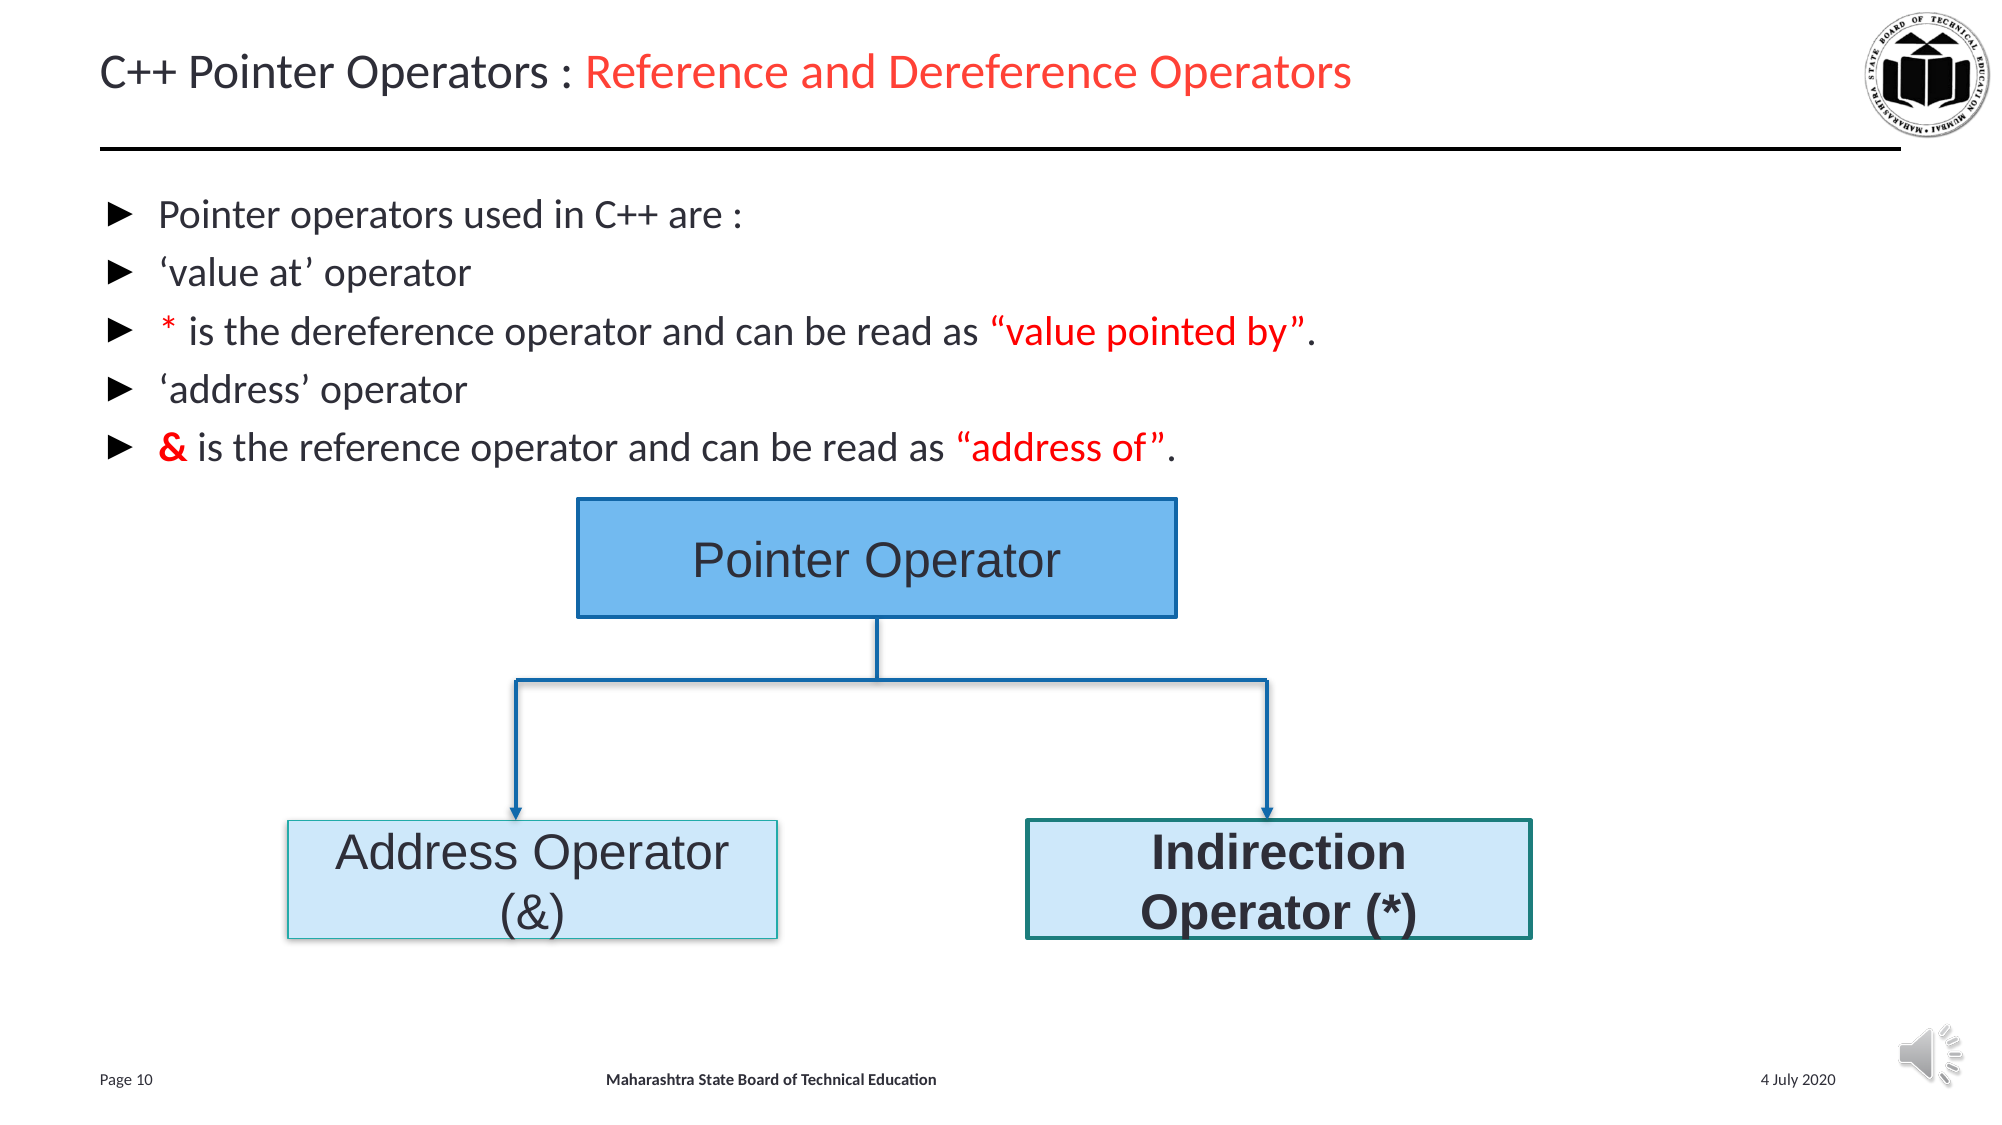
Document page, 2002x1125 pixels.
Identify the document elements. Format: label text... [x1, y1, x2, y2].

text_box Pointer Operator [577, 498, 1177, 617]
picture [1898, 1022, 1966, 1090]
text_box Indirection Operator (*) [1027, 820, 1531, 939]
list Pointer operators used in C++ are : ‘value at’ operator * is the dereference operator and can be read as “value pointed by”. ‘address’ operator & is the reference operator and can be read as “address of”. [100, 186, 1901, 1049]
text_box Address Operator (&) [288, 820, 778, 939]
picture [1852, 0, 2001, 149]
title C++ Pointer Operators : Reference and Dereference Operators [100, 48, 1901, 146]
